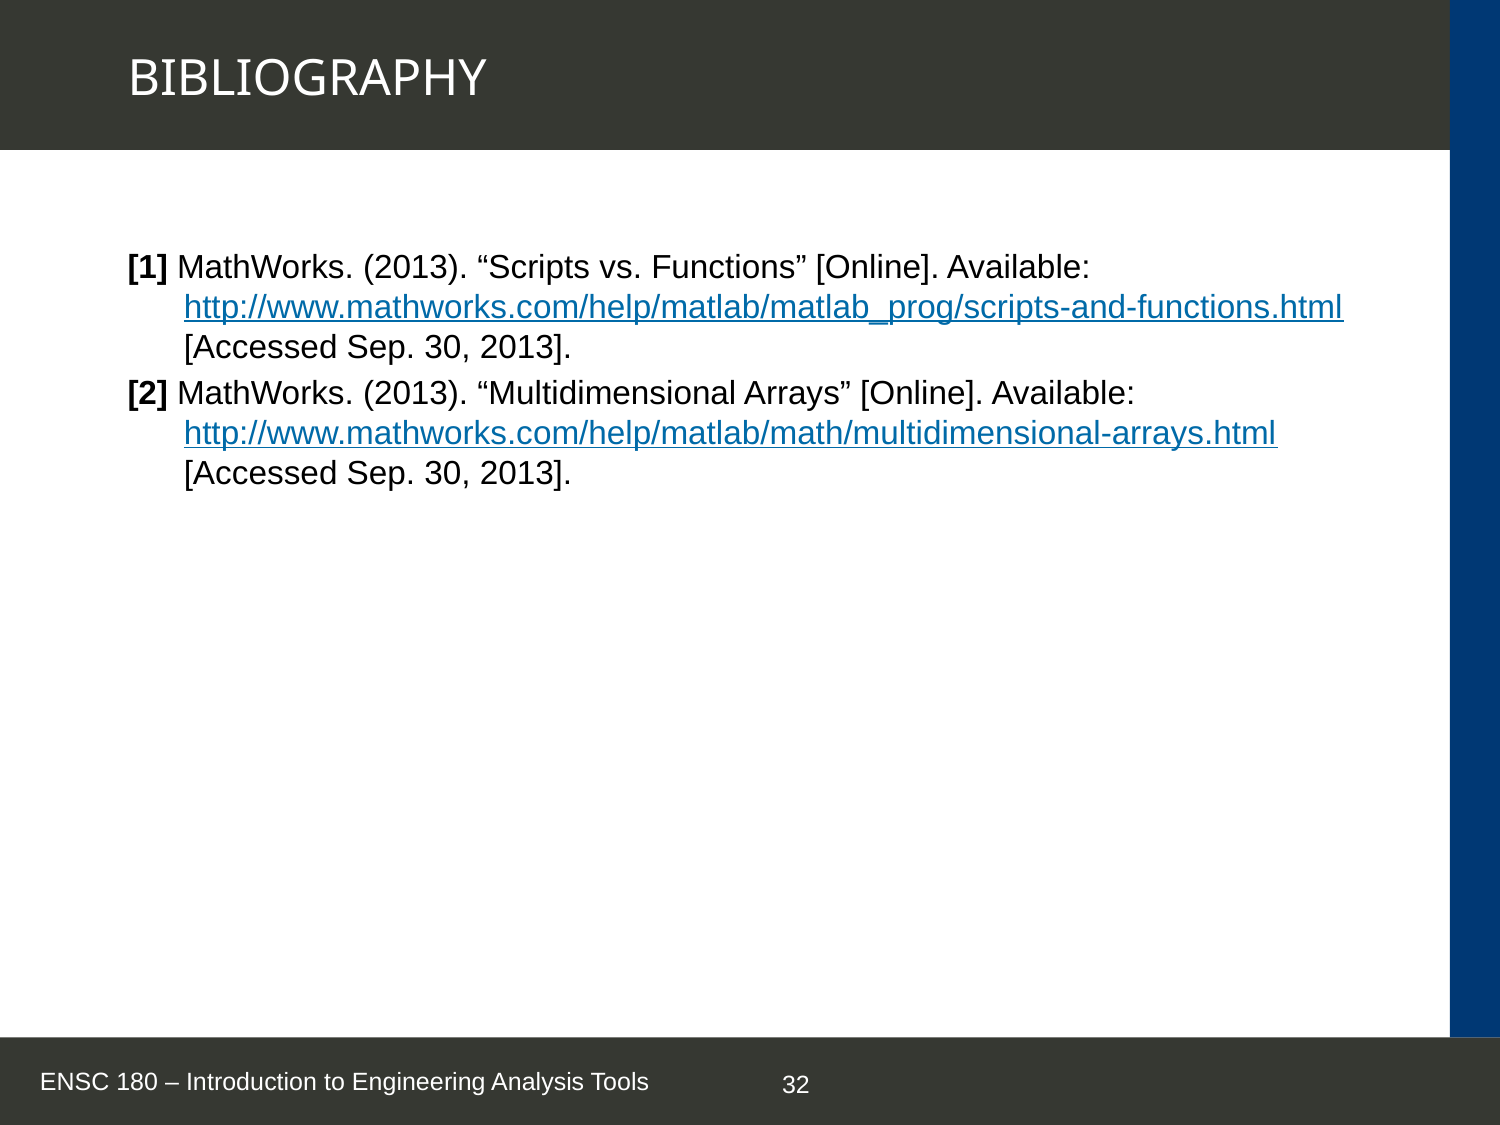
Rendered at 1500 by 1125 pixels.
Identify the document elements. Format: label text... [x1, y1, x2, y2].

footer ENSC 180 – Introduction to Engineering Analysis Tools [24, 1057, 740, 1113]
list [1] MathWorks. (2013). “Scripts vs. Functions” [Online]. Available: http://www.mathworks.com/help/matlab/matlab_prog/scripts-and-functions.html [Accessed Sep. 30, 2013]. [2] MathWorks. (2013). “Multidimensional Arrays” [Online]. Available: http://www.mathworks.com/help/matlab/math/multidimensional-arrays.html [Accessed Sep. 30, 2013]. [112, 237, 1388, 1029]
title BIBLIOGRAPHY [112, 37, 1450, 138]
